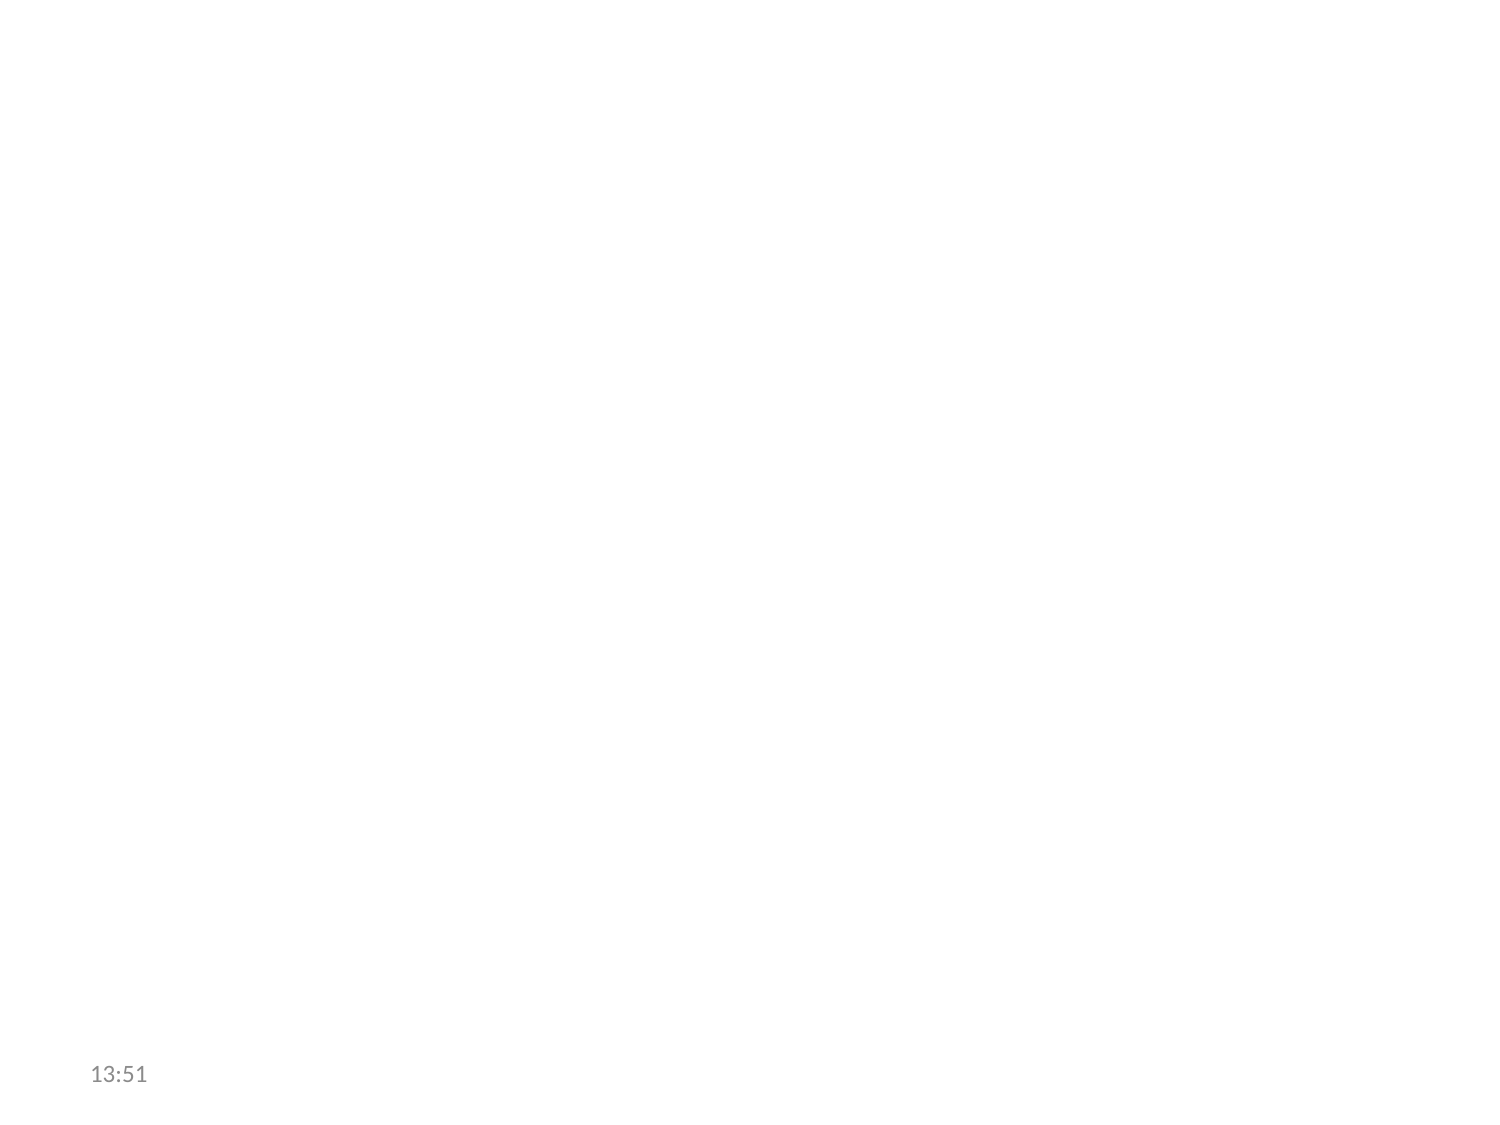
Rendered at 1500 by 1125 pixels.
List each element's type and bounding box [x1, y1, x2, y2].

slide_number [75, 1042, 425, 1103]
